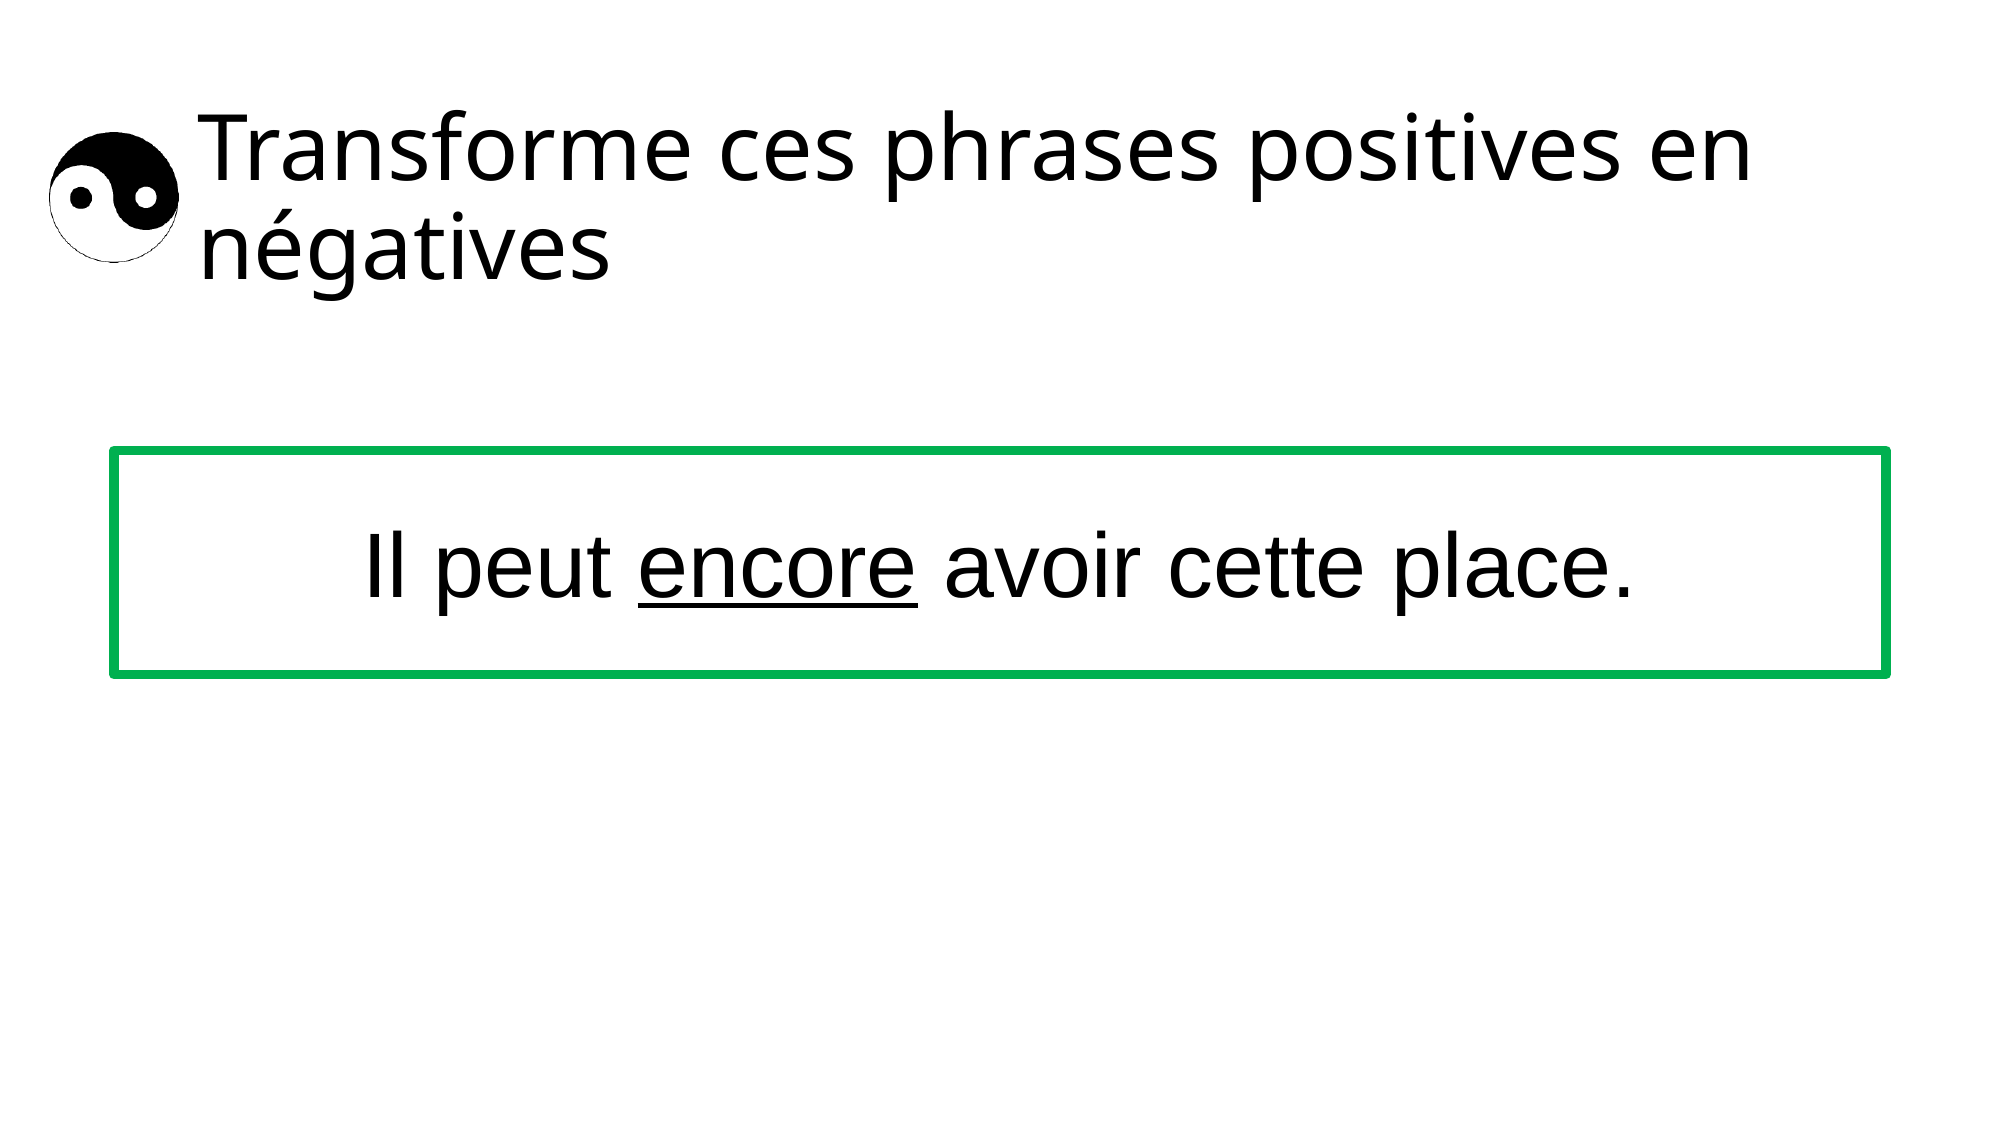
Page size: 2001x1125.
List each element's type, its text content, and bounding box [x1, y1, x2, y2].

title Transforme ces phrases positives en négatives [182, 134, 1954, 266]
picture [45, 129, 182, 266]
list Il peut encore avoir cette place. [114, 450, 1886, 675]
